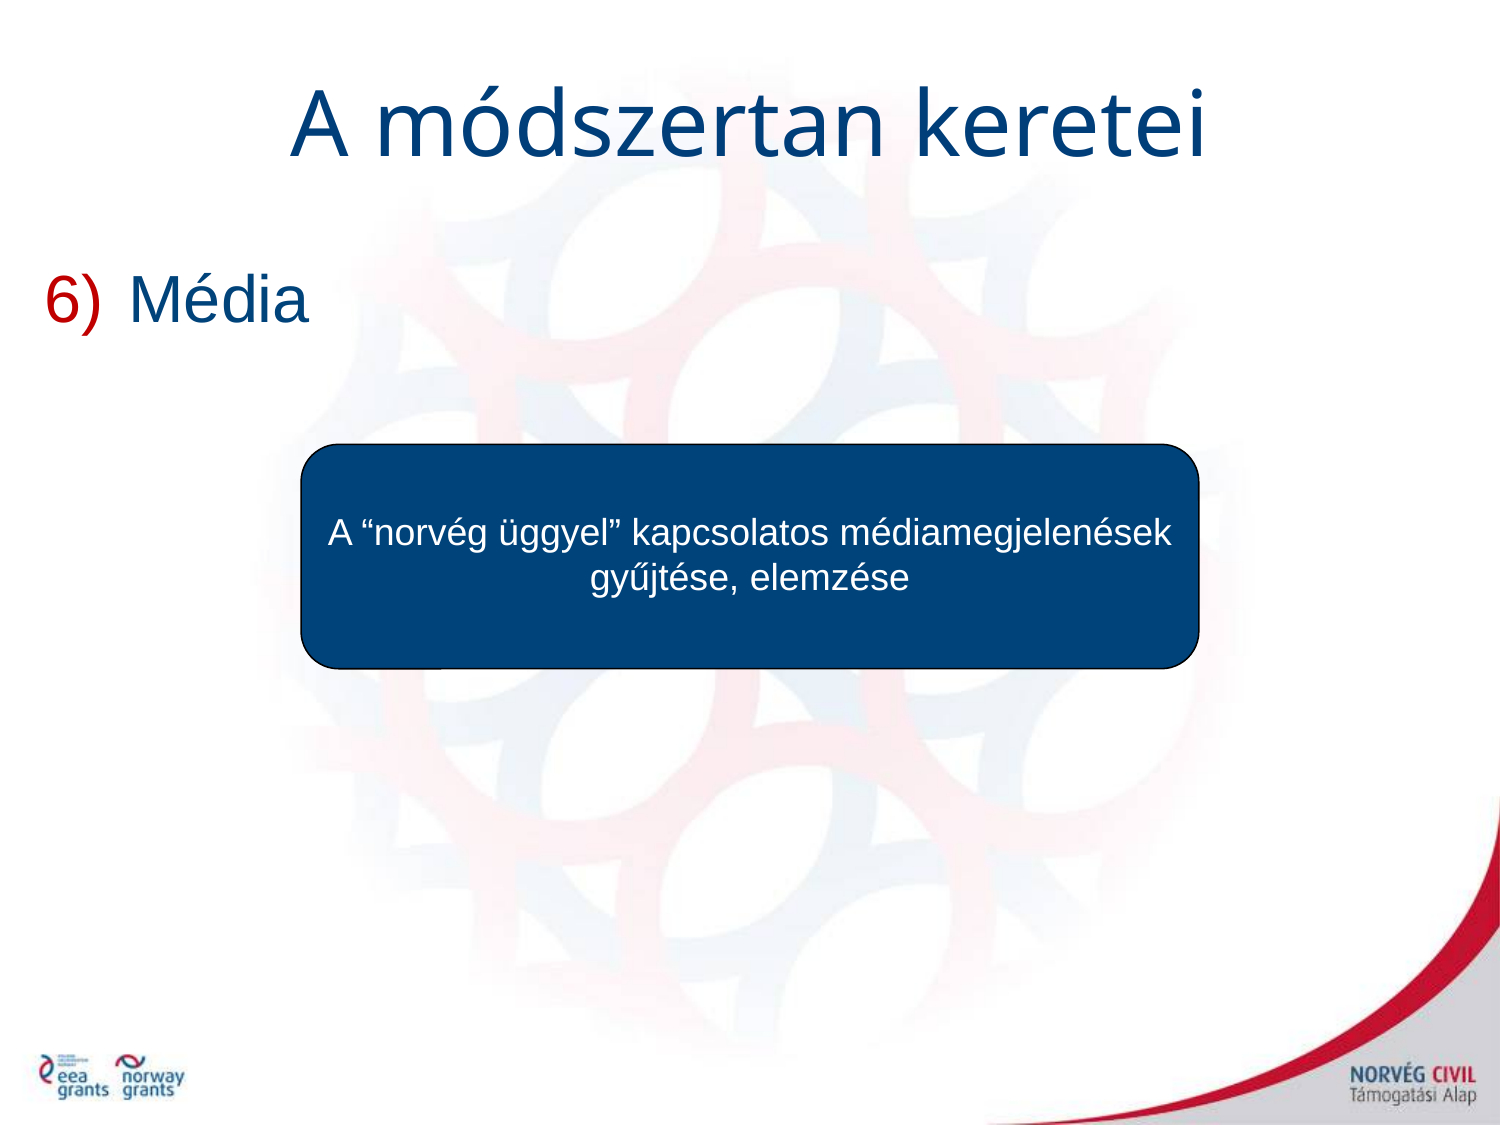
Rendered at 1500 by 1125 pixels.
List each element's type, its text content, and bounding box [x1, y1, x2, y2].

text_box A “norvég üggyel” kapcsolatos médiamegjelenések gyűjtése, elemzése [301, 444, 1199, 669]
picture [0, 0, 1500, 1125]
text_box A módszertan keretei [41, 31, 1459, 209]
text_box Média [29, 208, 1412, 343]
